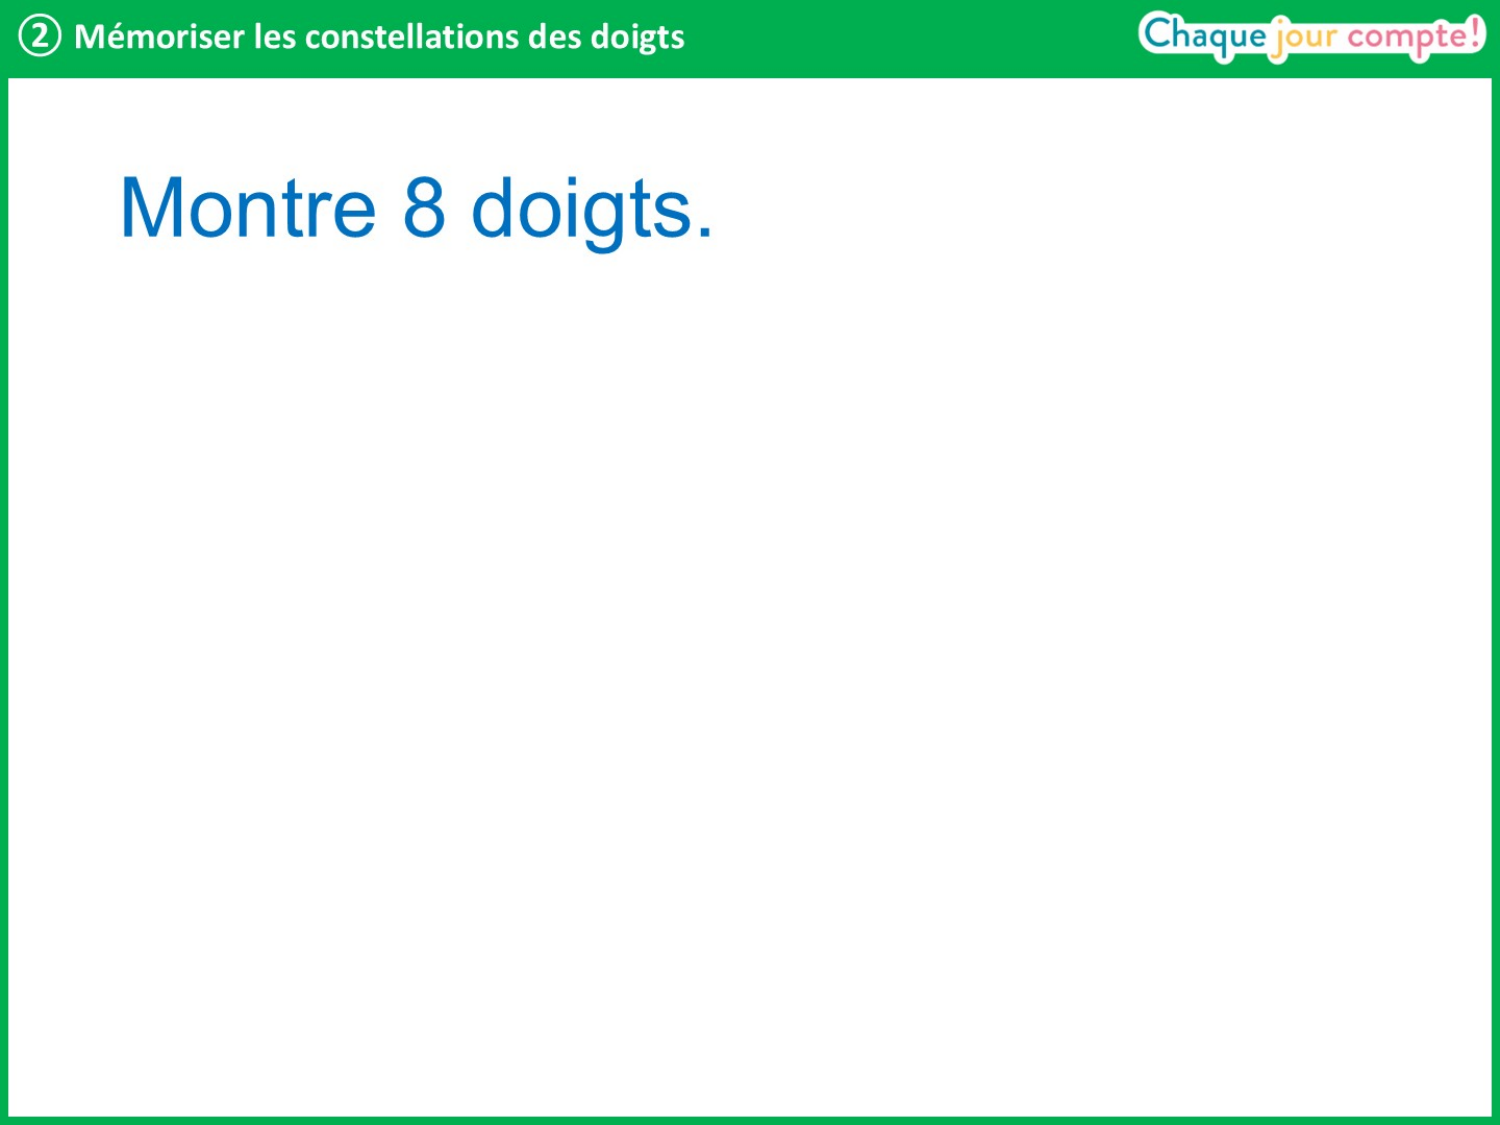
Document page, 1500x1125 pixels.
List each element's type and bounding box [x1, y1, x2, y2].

list [0, 0, 1500, 1125]
